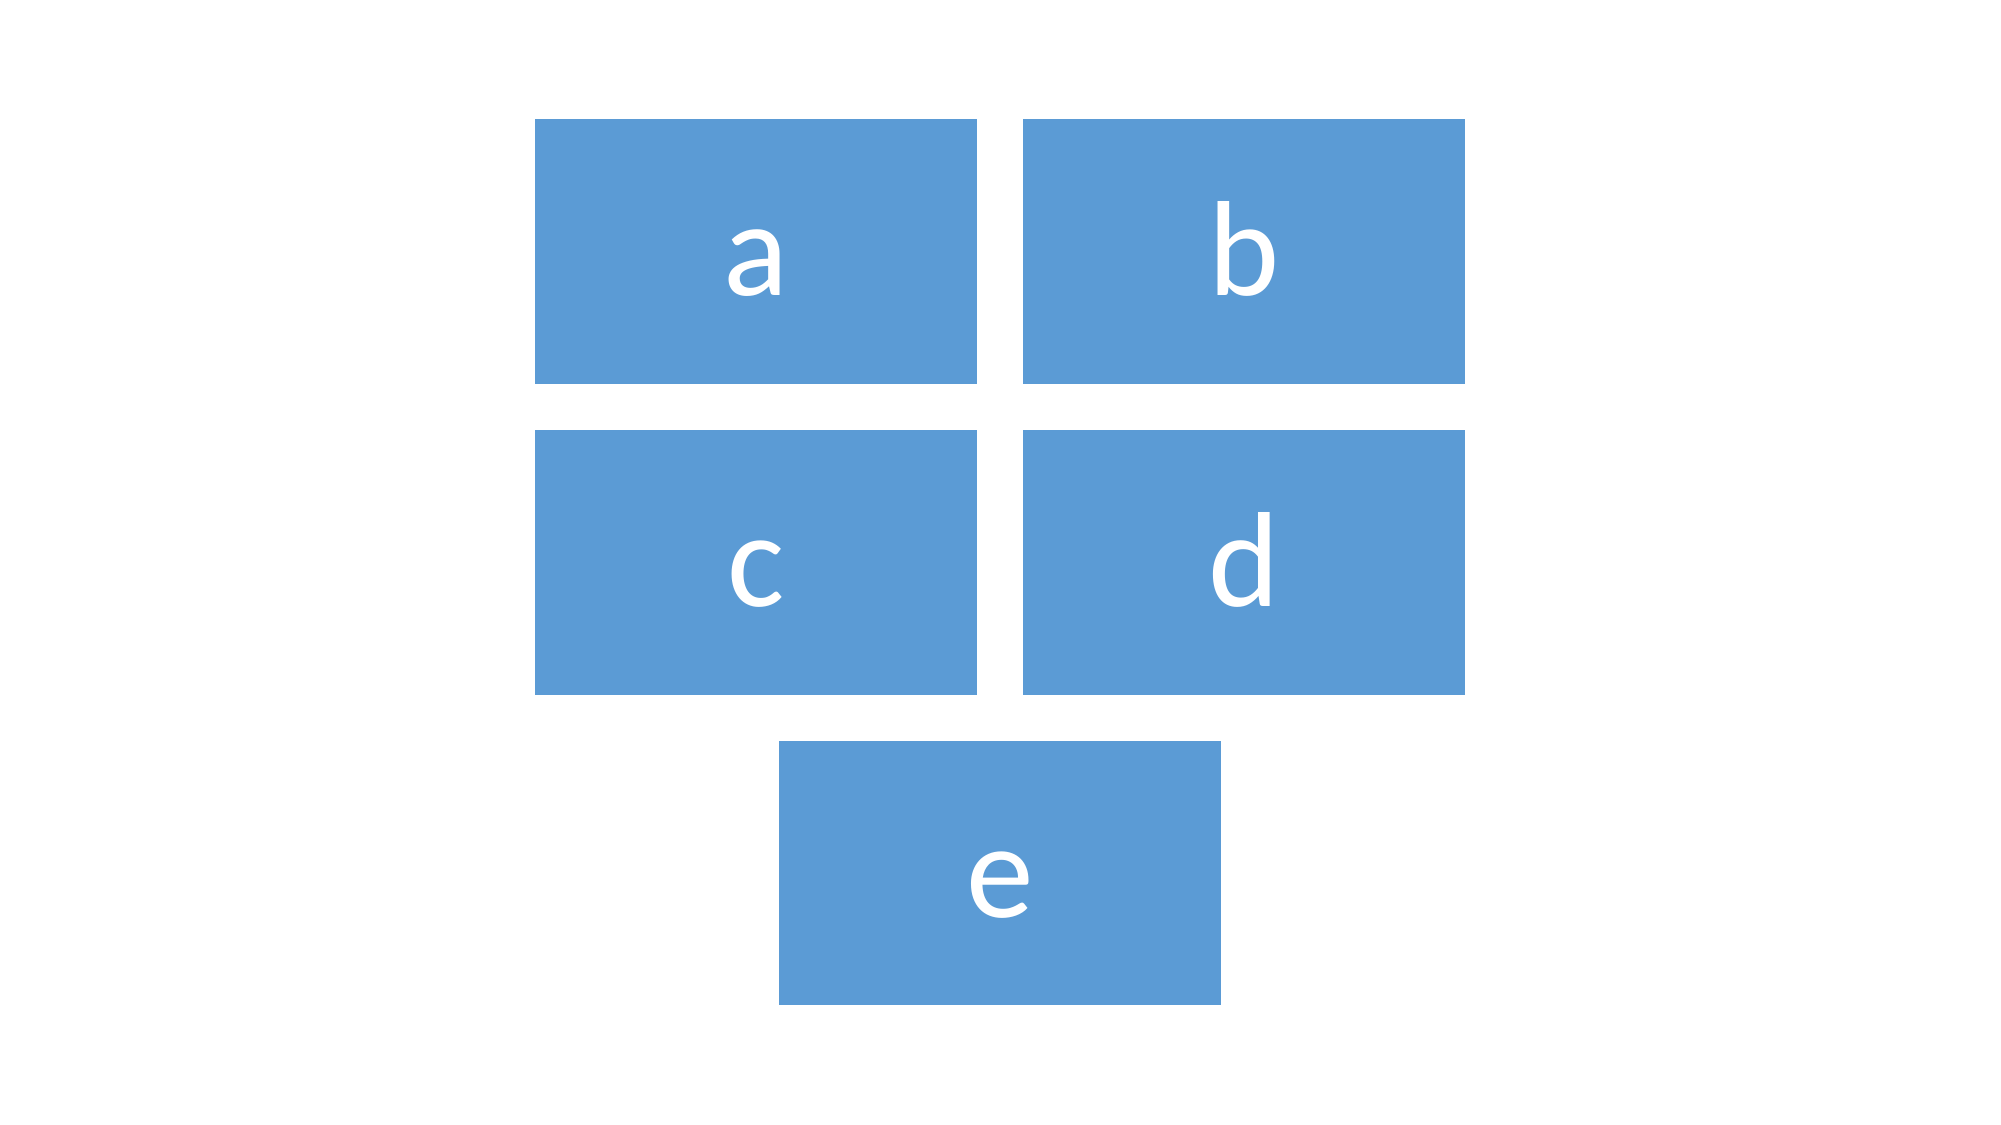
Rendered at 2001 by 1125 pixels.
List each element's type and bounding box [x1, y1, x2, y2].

text_box [333, 117, 1667, 1007]
